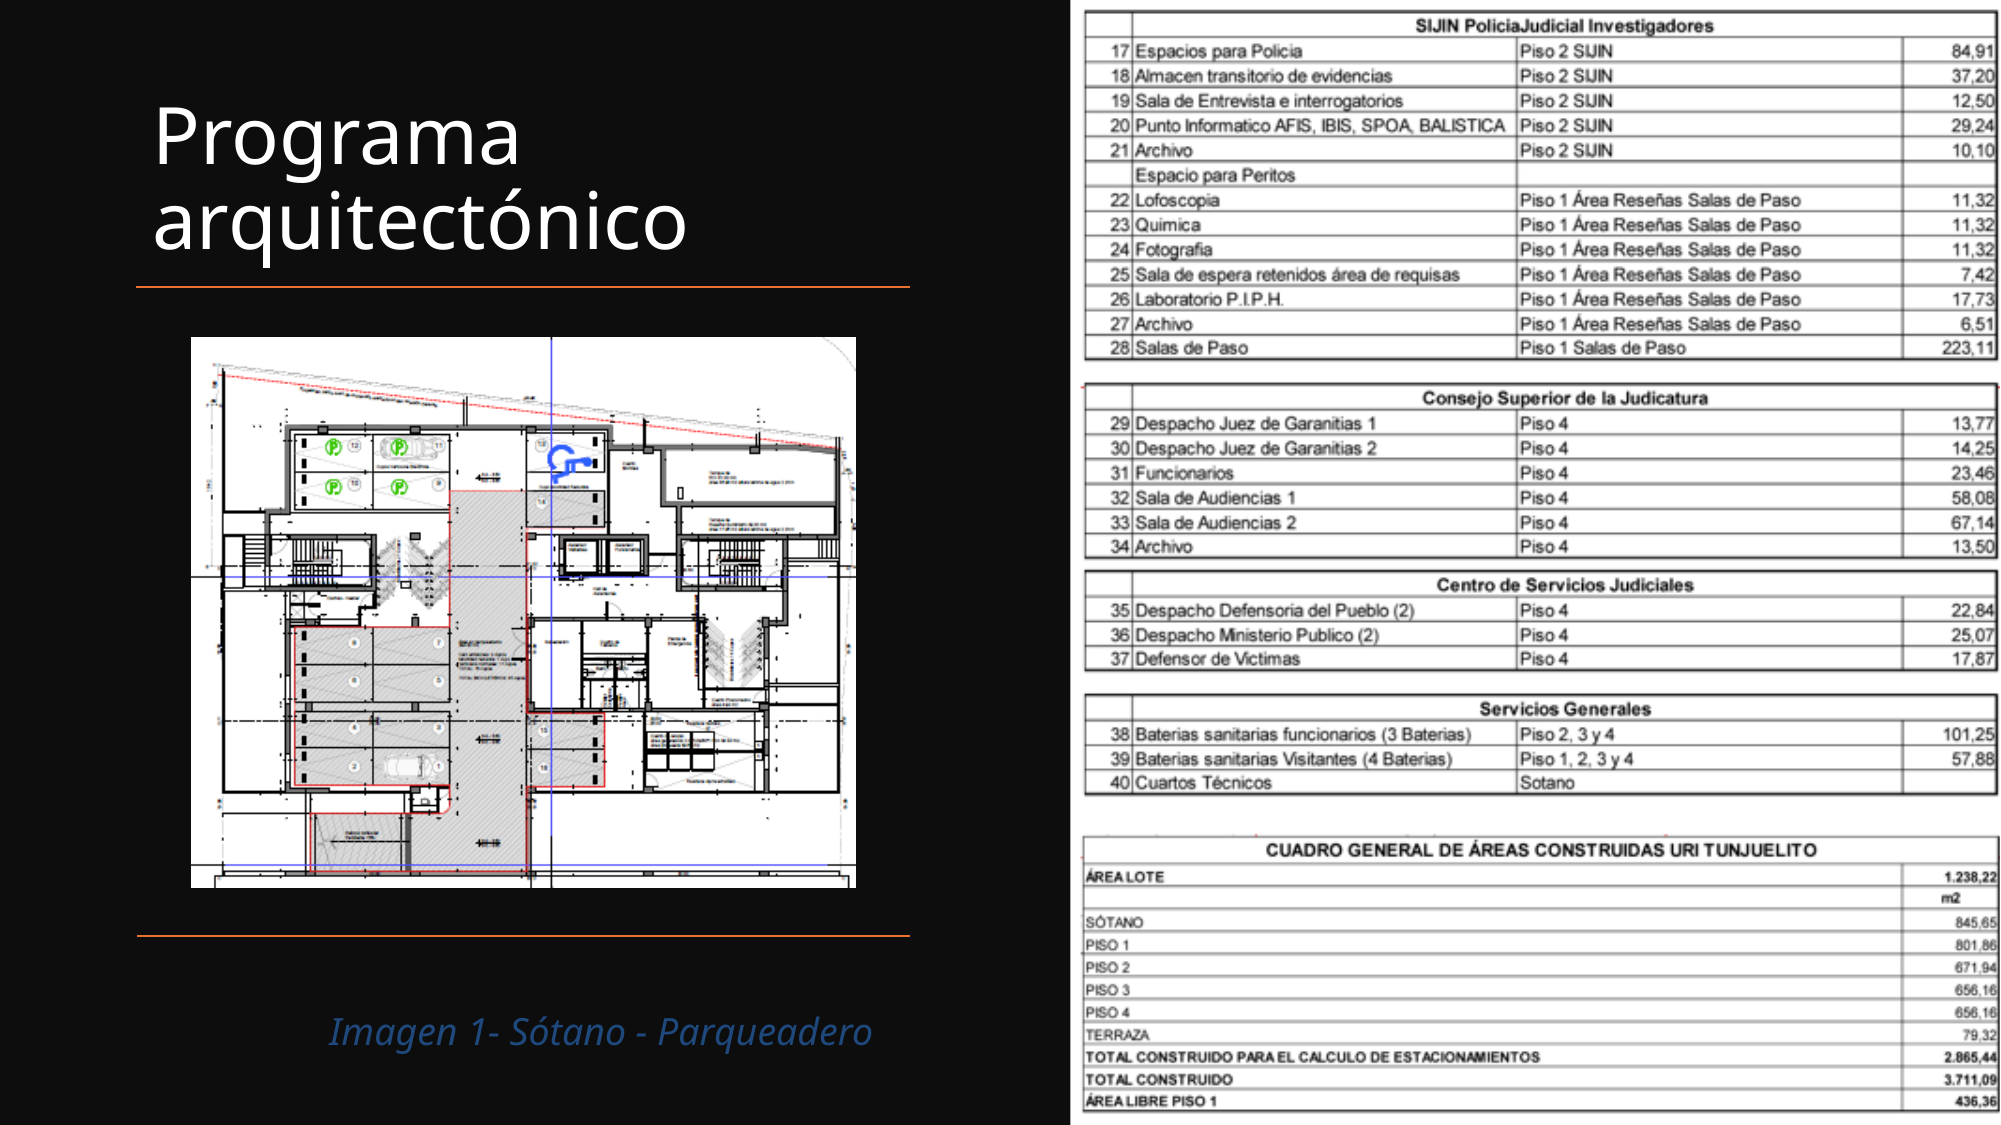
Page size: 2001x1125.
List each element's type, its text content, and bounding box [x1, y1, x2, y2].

picture [1069, 0, 2000, 1125]
text_box [0, 0, 1069, 1125]
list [190, 336, 857, 888]
title Programa arquitectónico [137, 73, 910, 275]
text_box Imagen 1- Sótano - Parqueadero [314, 1000, 1050, 1060]
